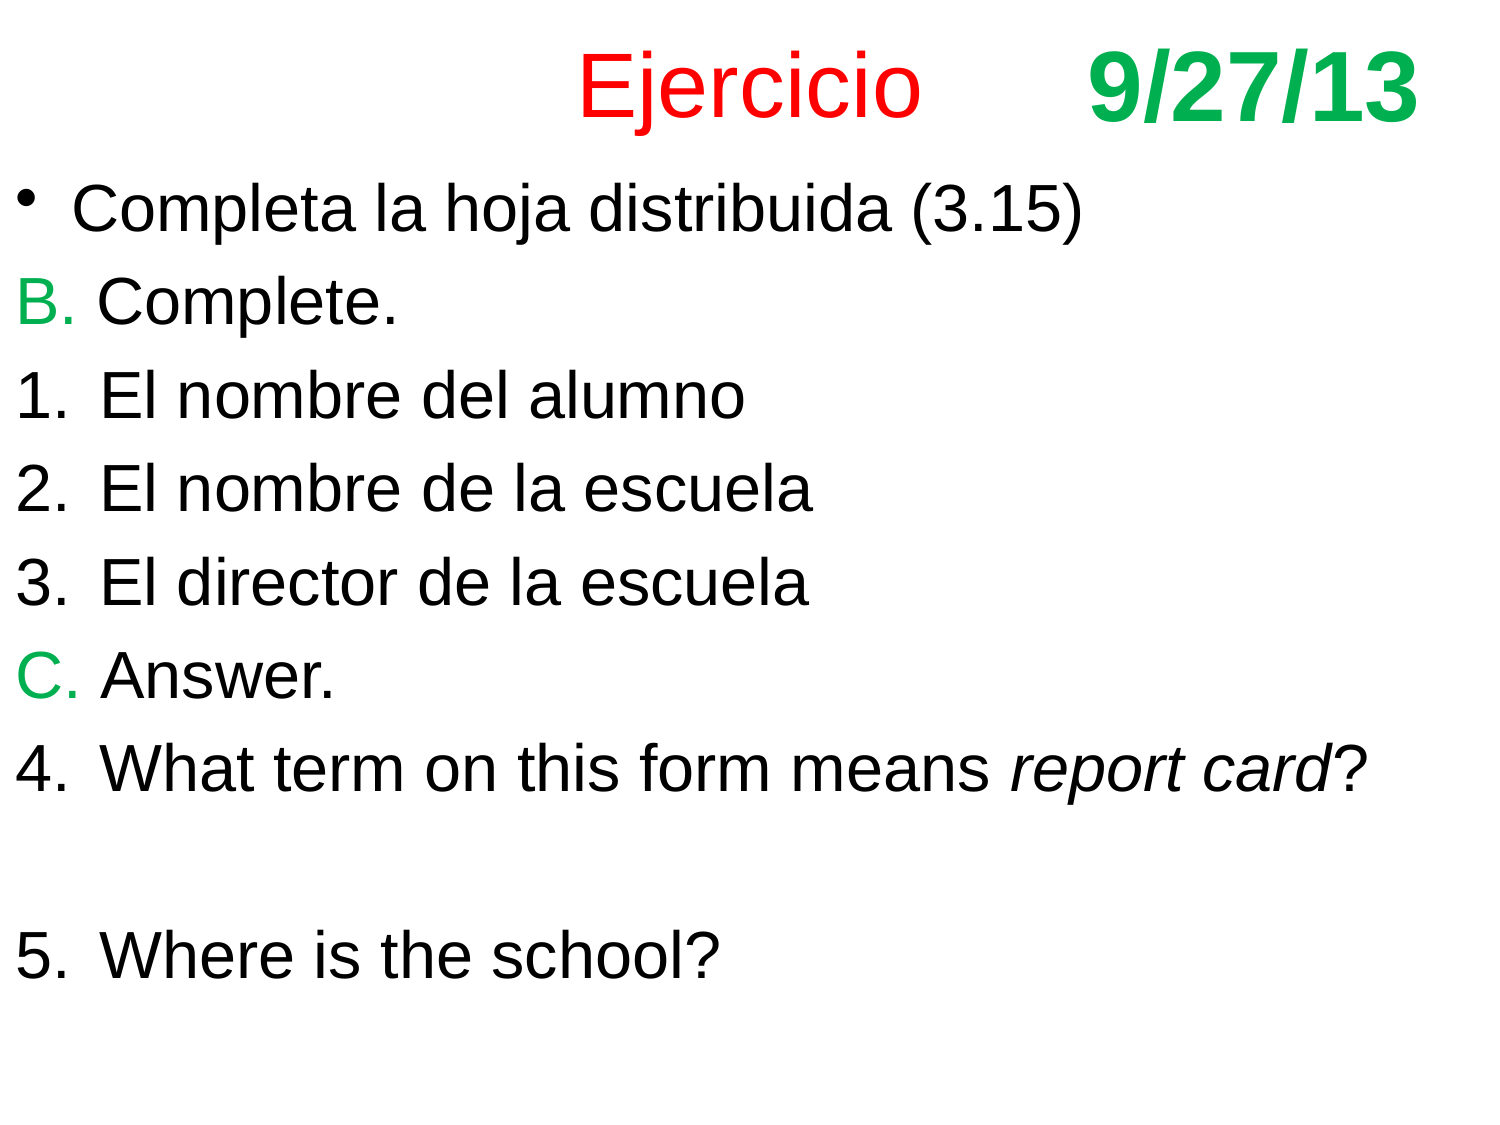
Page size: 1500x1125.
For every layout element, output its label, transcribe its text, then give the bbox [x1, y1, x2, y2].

title Ejercicio [75, 0, 1425, 157]
text_box 9/27/13 [1072, 13, 1436, 149]
list Completa la hoja distribuida (3.15) B. Complete. El nombre del alumno El nombre de la escuela El director de la escuela C. Answer. What term on this form means report card? Where is the school? [0, 157, 1475, 900]
